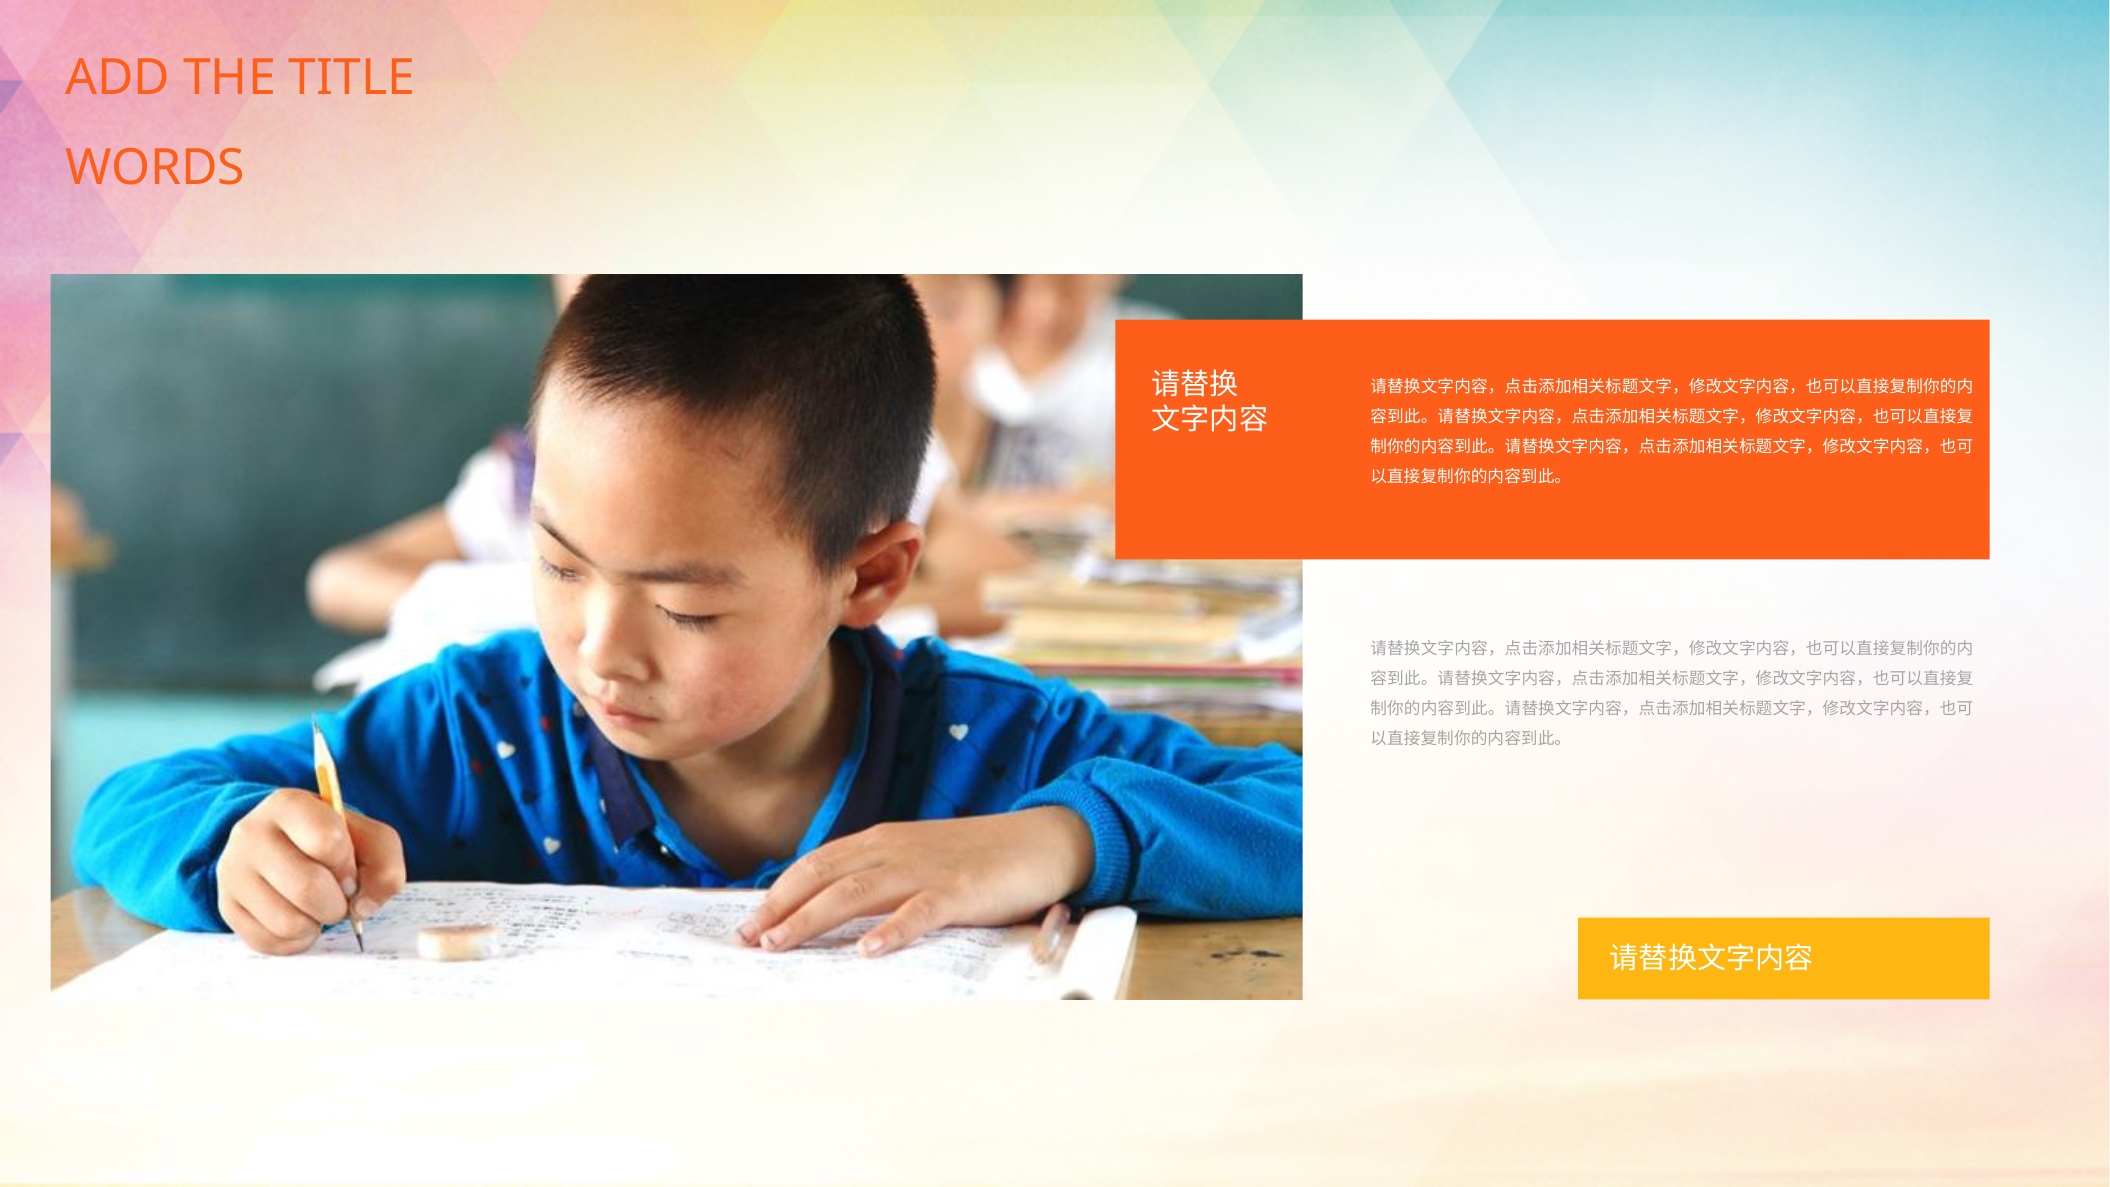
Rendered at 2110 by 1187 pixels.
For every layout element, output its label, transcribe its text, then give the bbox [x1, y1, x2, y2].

picture [0, 0, 2110, 1187]
text_box 请替换文字内容 [1593, 931, 1858, 983]
text_box ADD THE TITLE WORDS [50, 7, 583, 202]
text_box [1114, 319, 1991, 561]
text_box [1577, 917, 1991, 1000]
text_box 请替换 文字内容 [1135, 357, 1315, 455]
text_box [50, 273, 1304, 1000]
text_box 请替换文字内容，点击添加相关标题文字，修改文字内容，也可以直接复制你的内容到此。请替换文字内容，点击添加相关标题文字，修改文字内容，也可以直接复制你的内容到此。请替换文字内容，点击添加相关标题文字，修改文字内容，也可以直接复制你的内容到此。 [1354, 620, 1990, 814]
text_box 请替换文字内容，点击添加相关标题文字，修改文字内容，也可以直接复制你的内容到此。请替换文字内容，点击添加相关标题文字，修改文字内容，也可以直接复制你的内容到此。请替换文字内容，点击添加相关标题文字，修改文字内容，也可以直接复制你的内容到此。 [1354, 357, 1990, 551]
